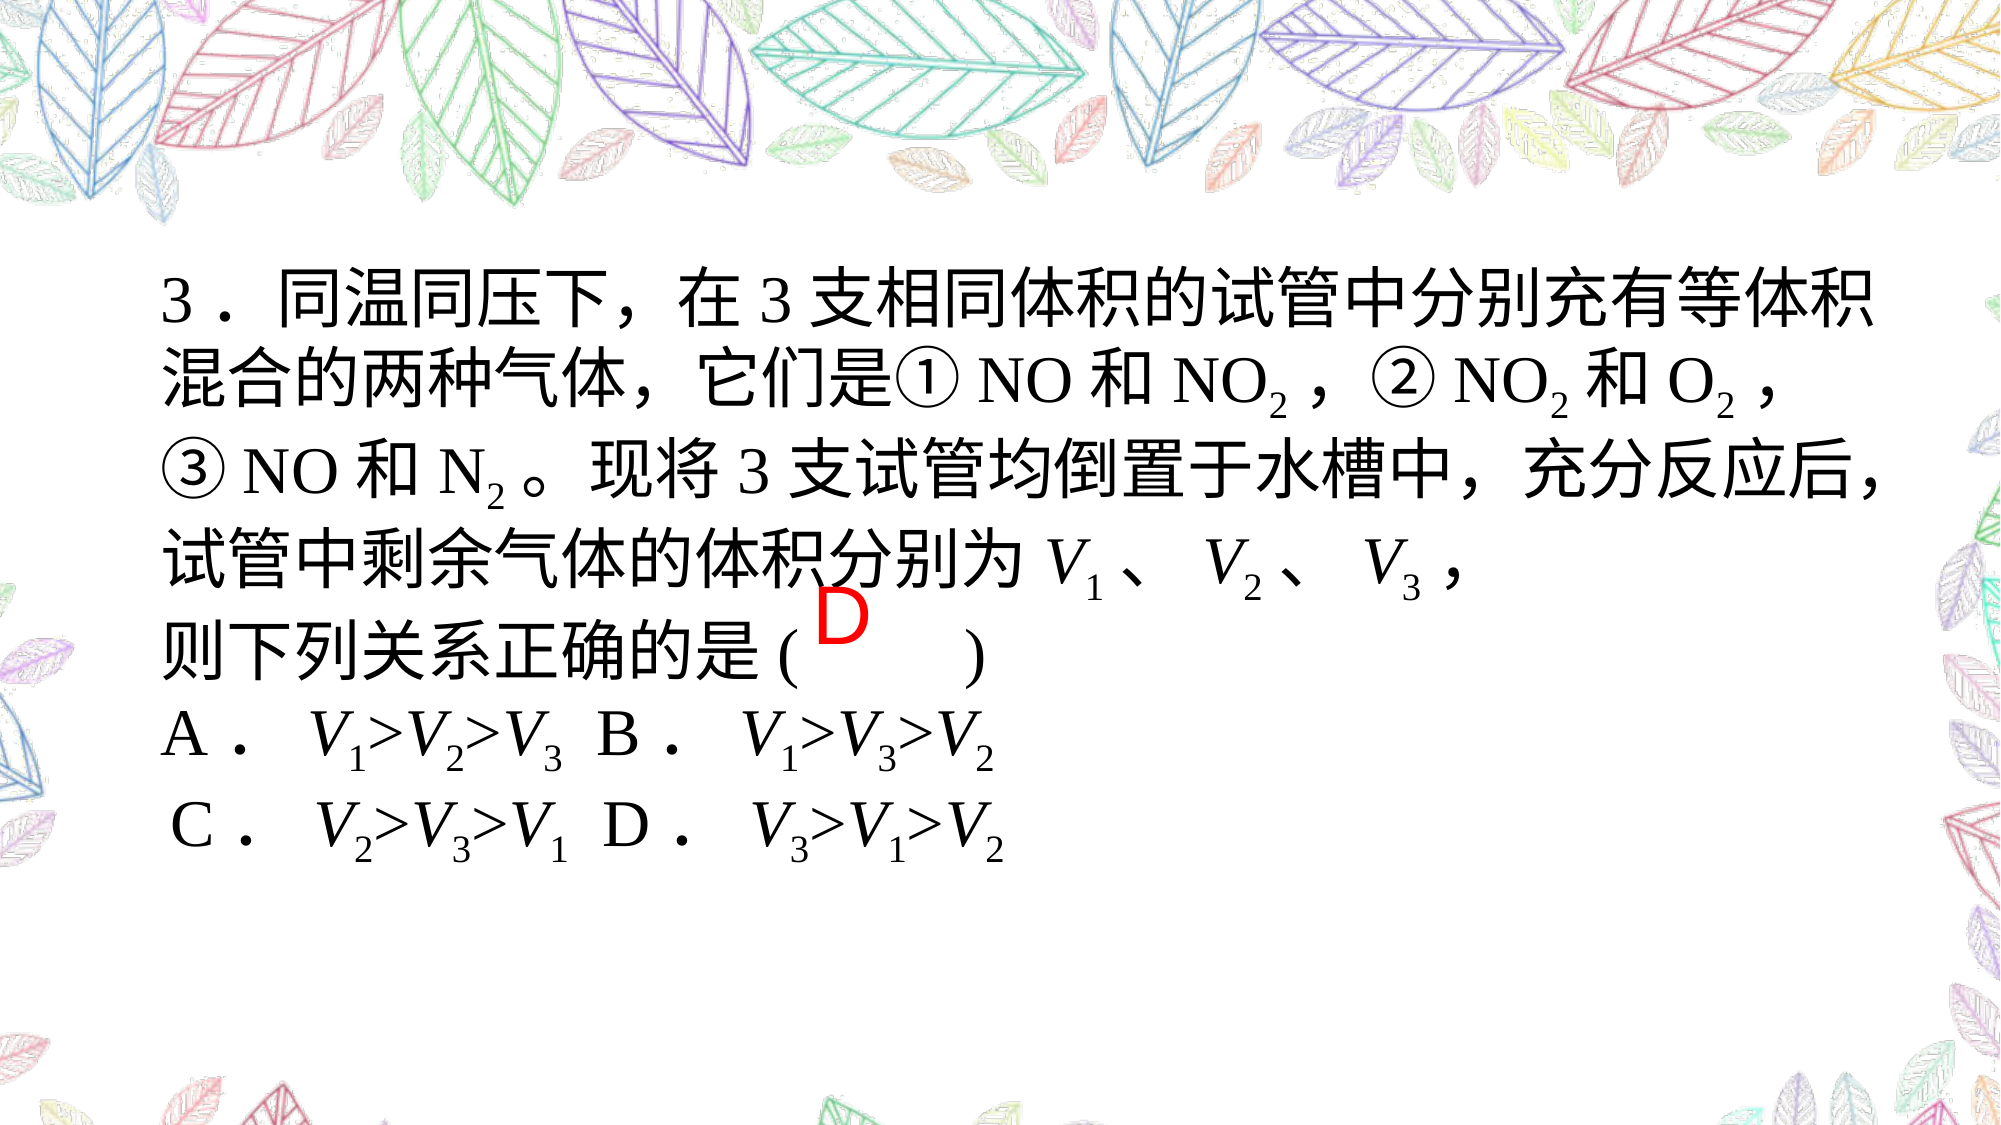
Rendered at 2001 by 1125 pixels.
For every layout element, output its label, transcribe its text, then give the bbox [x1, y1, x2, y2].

text_box D [797, 553, 939, 669]
text_box 3．同温同压下，在3支相同体积的试管中分别充有等体积混合的两种气体，它们是①NO和NO2，②NO2和O2，③NO和N2。现将3支试管均倒置于水槽中，充分反应后，试管中剩余气体的体积分别为V1、V2、V3， 则下列关系正确的是( ) A．V1>V2>V3 B．V1>V3>V2 C．V2>V3>V1 D．V3>V1>V2 [145, 248, 1898, 878]
picture [0, 0, 2001, 1125]
